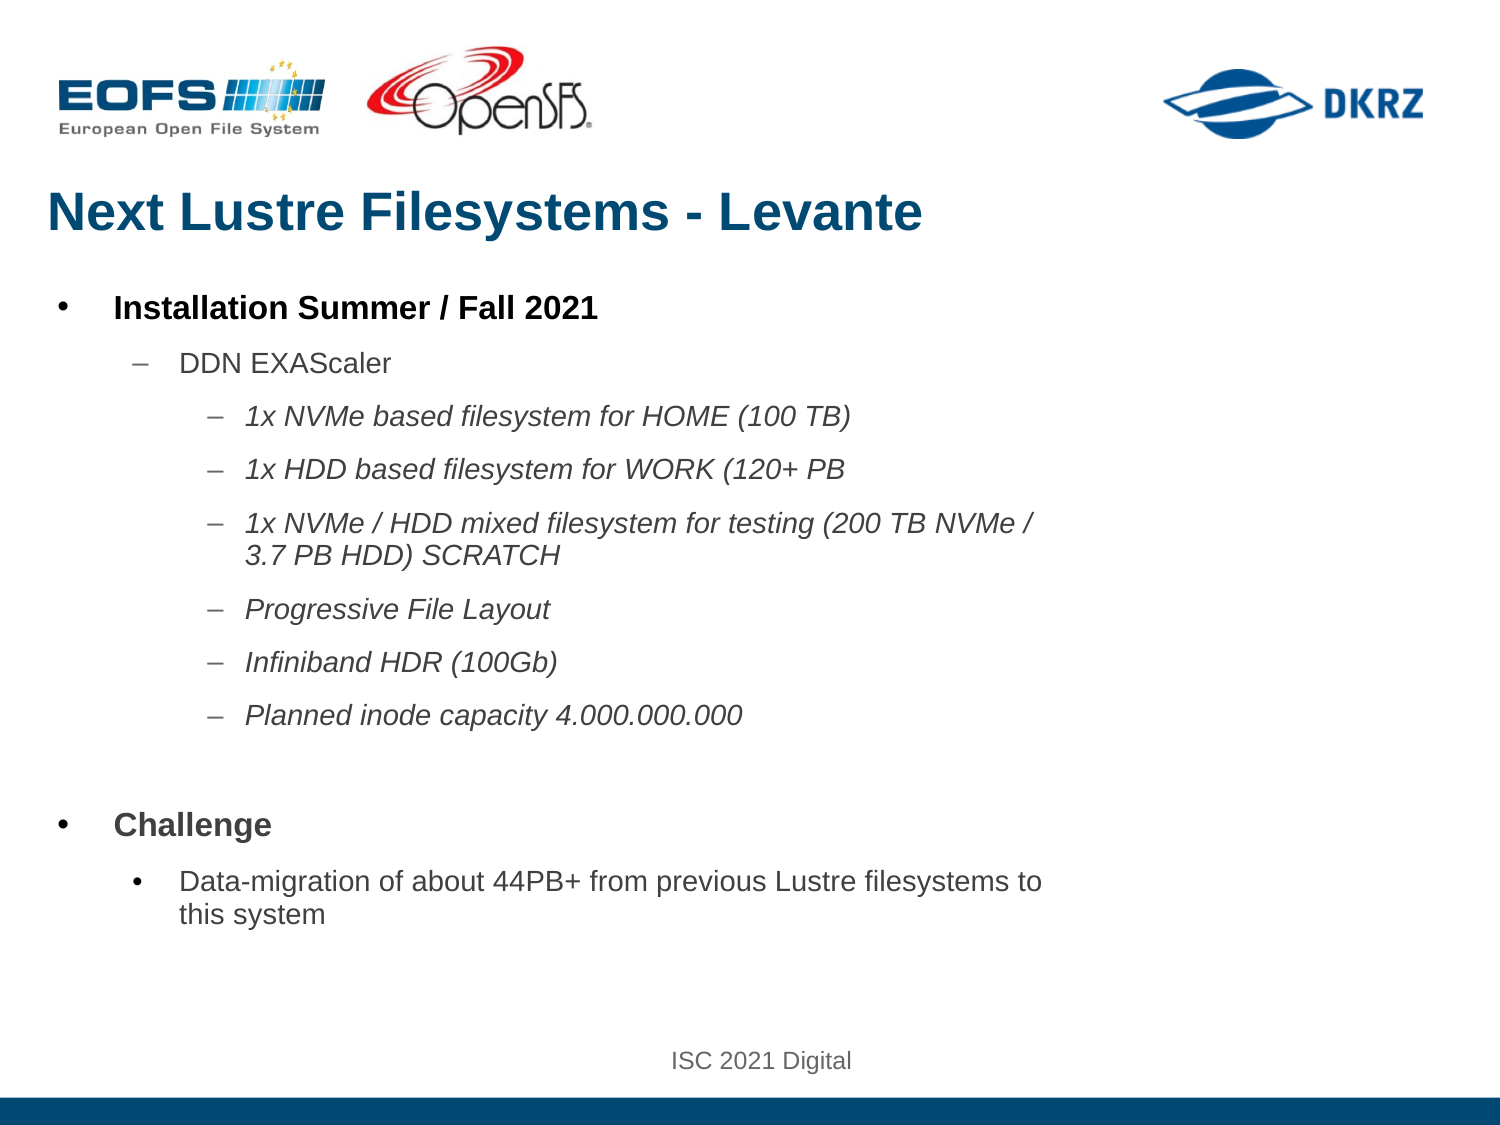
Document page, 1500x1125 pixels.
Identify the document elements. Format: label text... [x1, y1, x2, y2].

text_box Installation Summer / Fall 2021 DDN EXAScaler 1x NVMe based filesystem for HOME (100 TB) 1x HDD based filesystem for WORK (120+ PB 1x NVMe / HDD mixed filesystem for testing (200 TB NVMe / 3.7 PB HDD) SCRATCH Progressive File Layout Infiniband HDR (100Gb) Planned inode capacity 4.000.000.000 Challenge Data-migration of about 44PB+ from previous Lustre filesystems to this system [57, 286, 1046, 1012]
title Next Lustre Filesystems - Levante [47, 160, 1447, 264]
picture [359, 36, 598, 139]
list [1163, 69, 1424, 139]
picture [59, 59, 325, 137]
footer ISC 2021 Digital [265, 1046, 1258, 1088]
